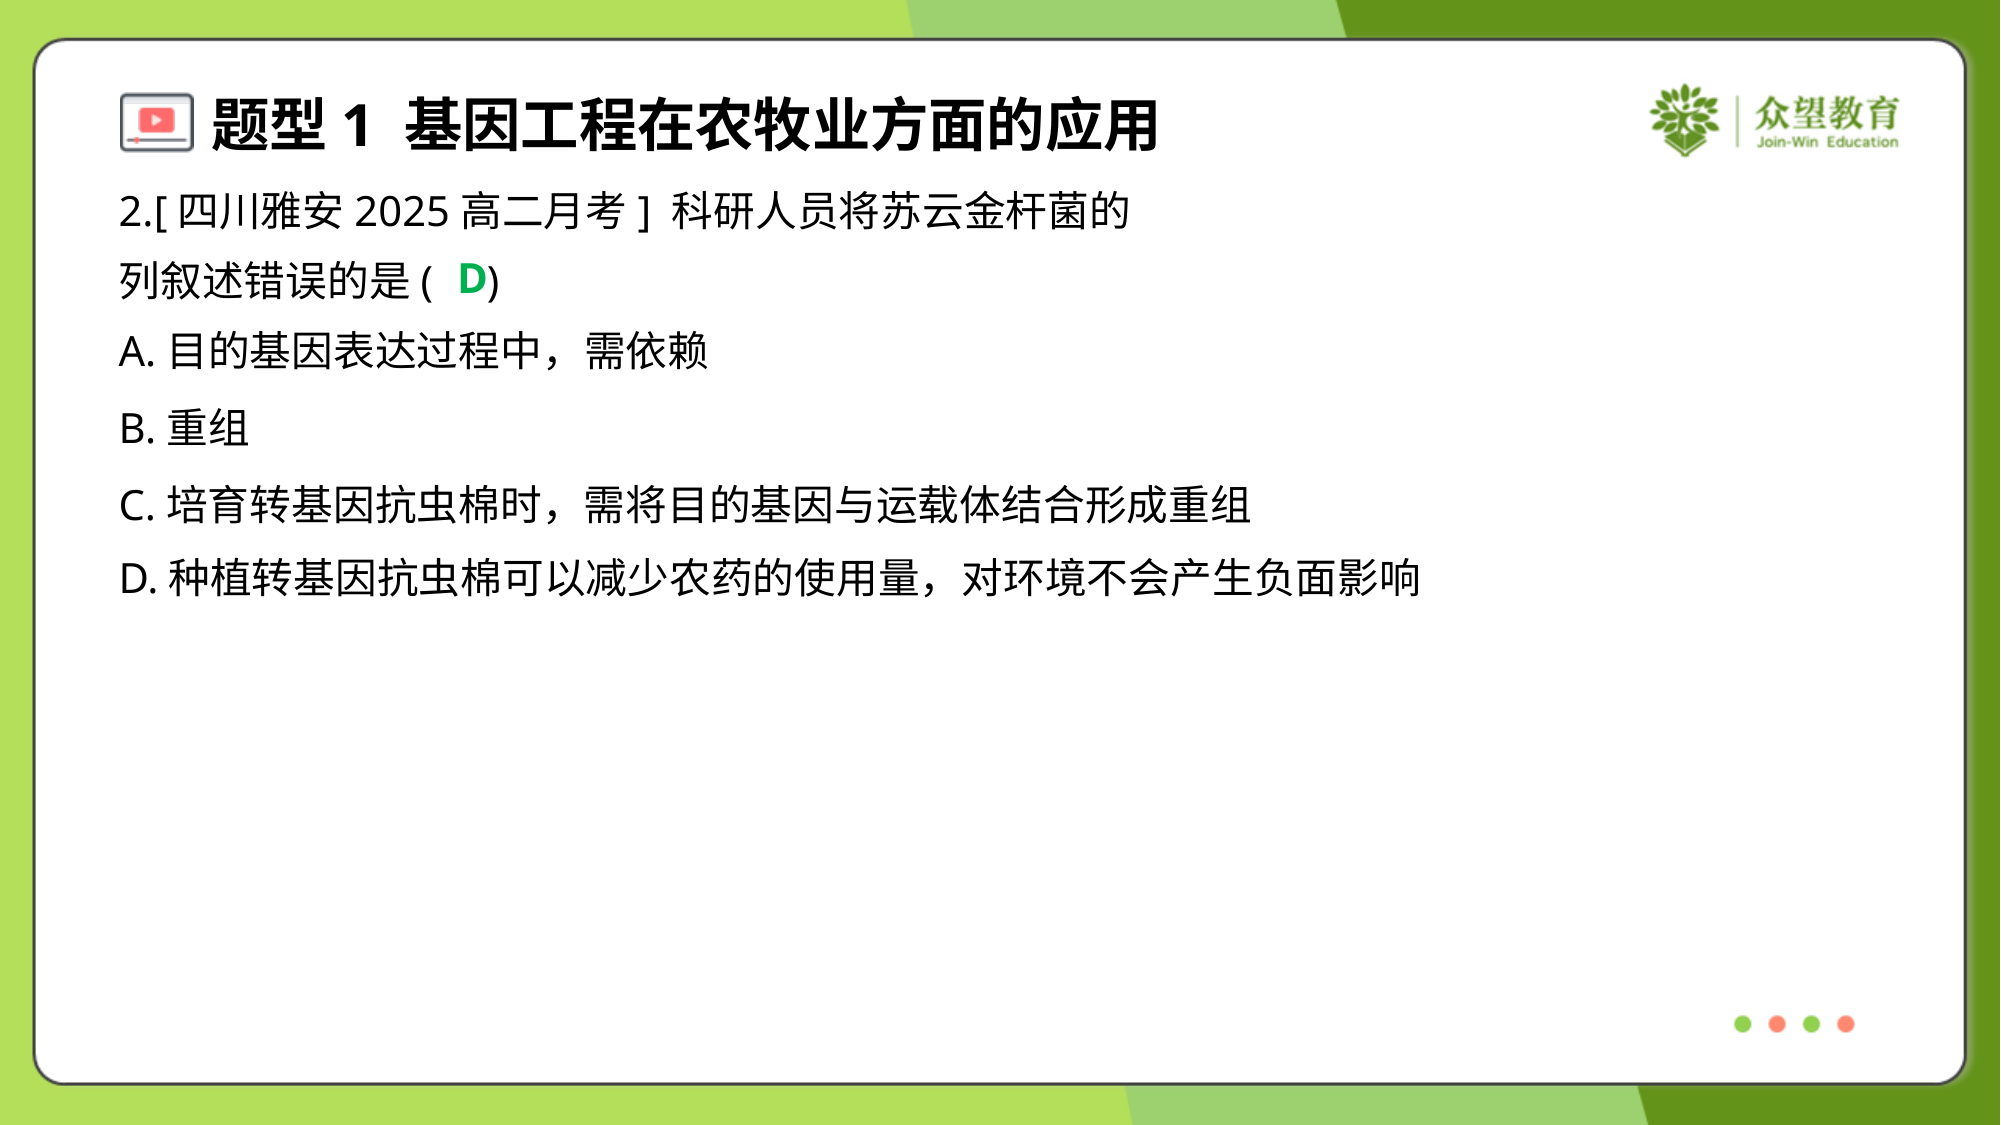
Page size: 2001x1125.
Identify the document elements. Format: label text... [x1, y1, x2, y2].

text_box D [440, 231, 505, 296]
picture [0, 0, 2000, 1125]
